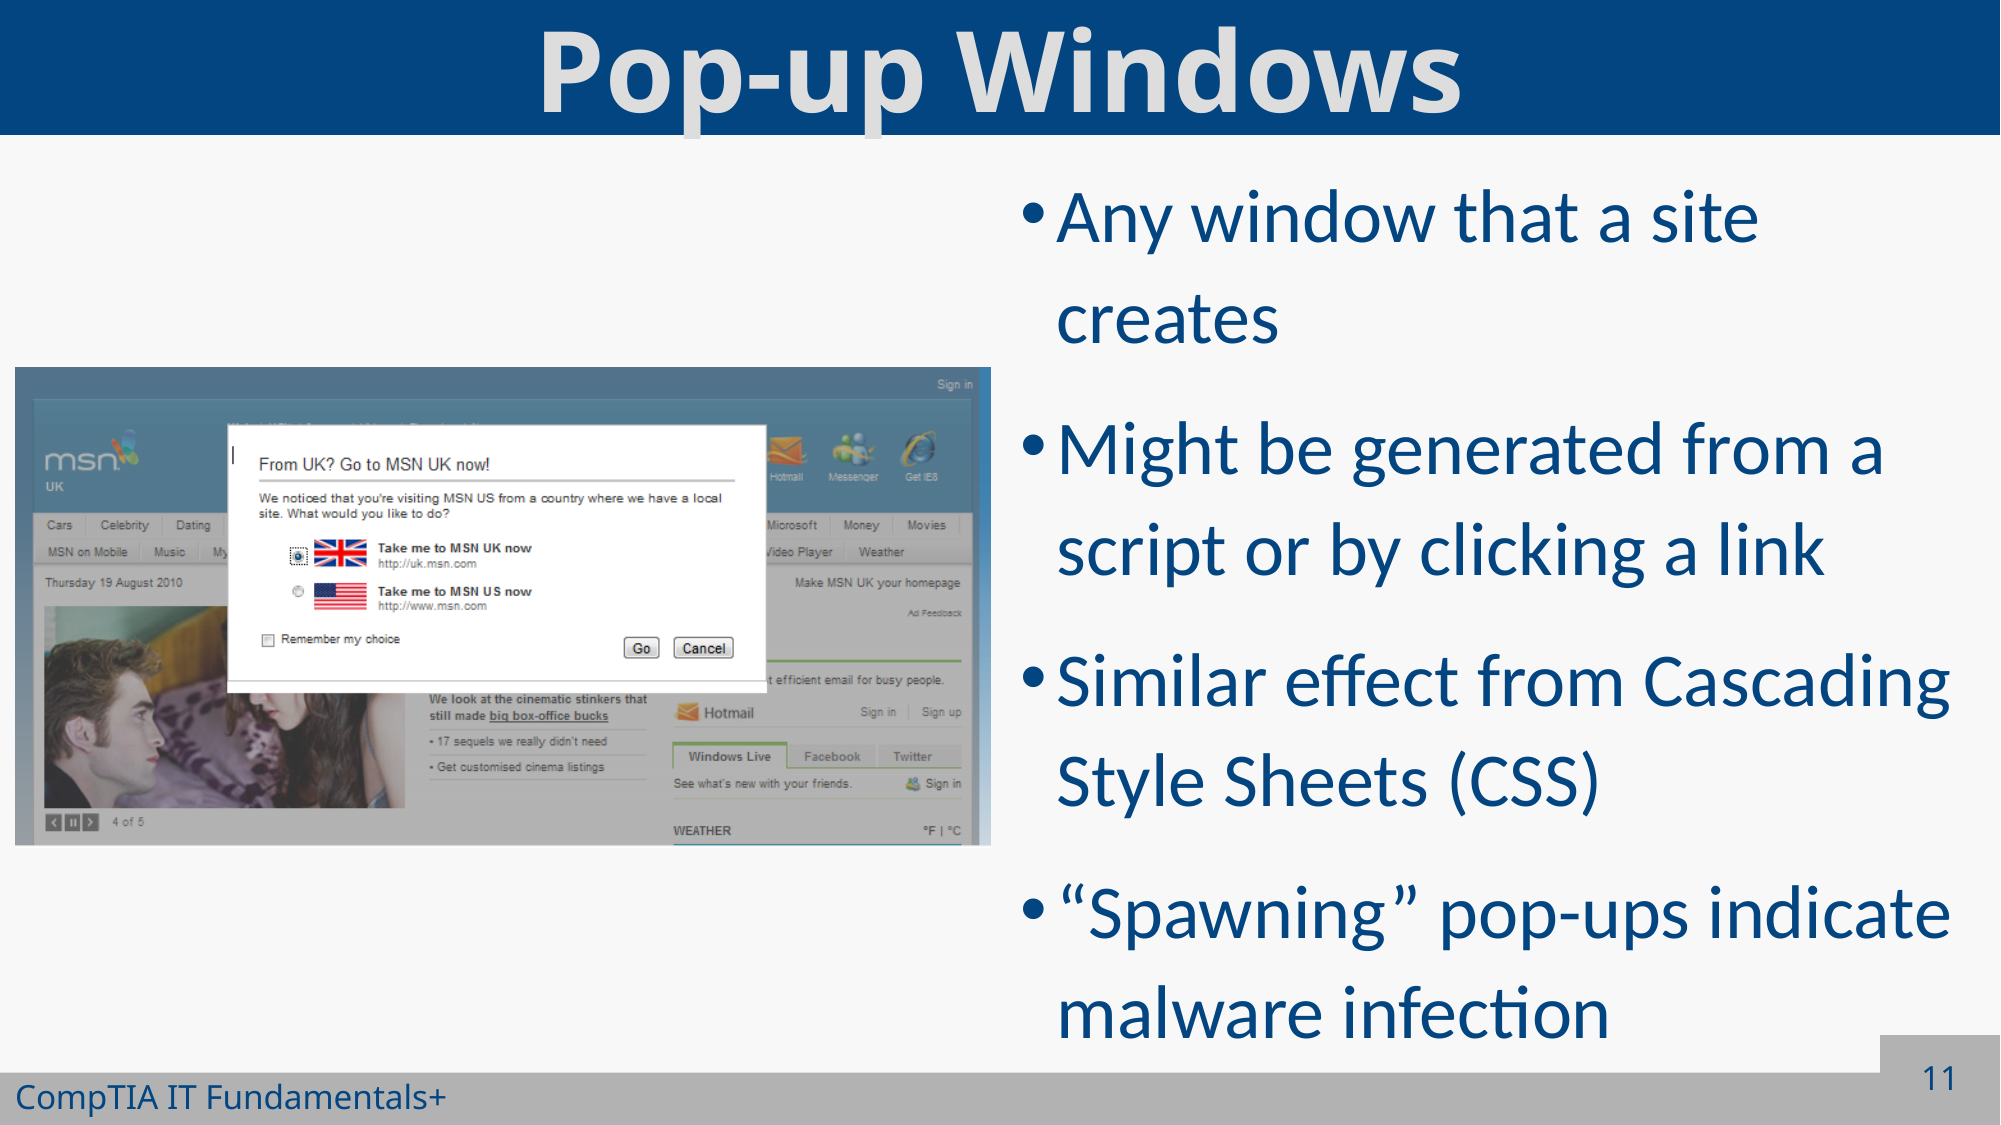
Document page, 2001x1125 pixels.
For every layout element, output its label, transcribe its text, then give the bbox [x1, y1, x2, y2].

title Pop-up Windows [0, 0, 2000, 135]
slide_number 11 [1880, 1035, 2000, 1125]
footer CompTIA IT Fundamentals+ [0, 1072, 1880, 1125]
list Any window that a site creates Might be generated from a script or by clicking a link Similar effect from Cascading Style Sheets (CSS) “Spawning” pop-ups indicate malware infection [1005, 149, 1980, 1065]
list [15, 367, 991, 848]
